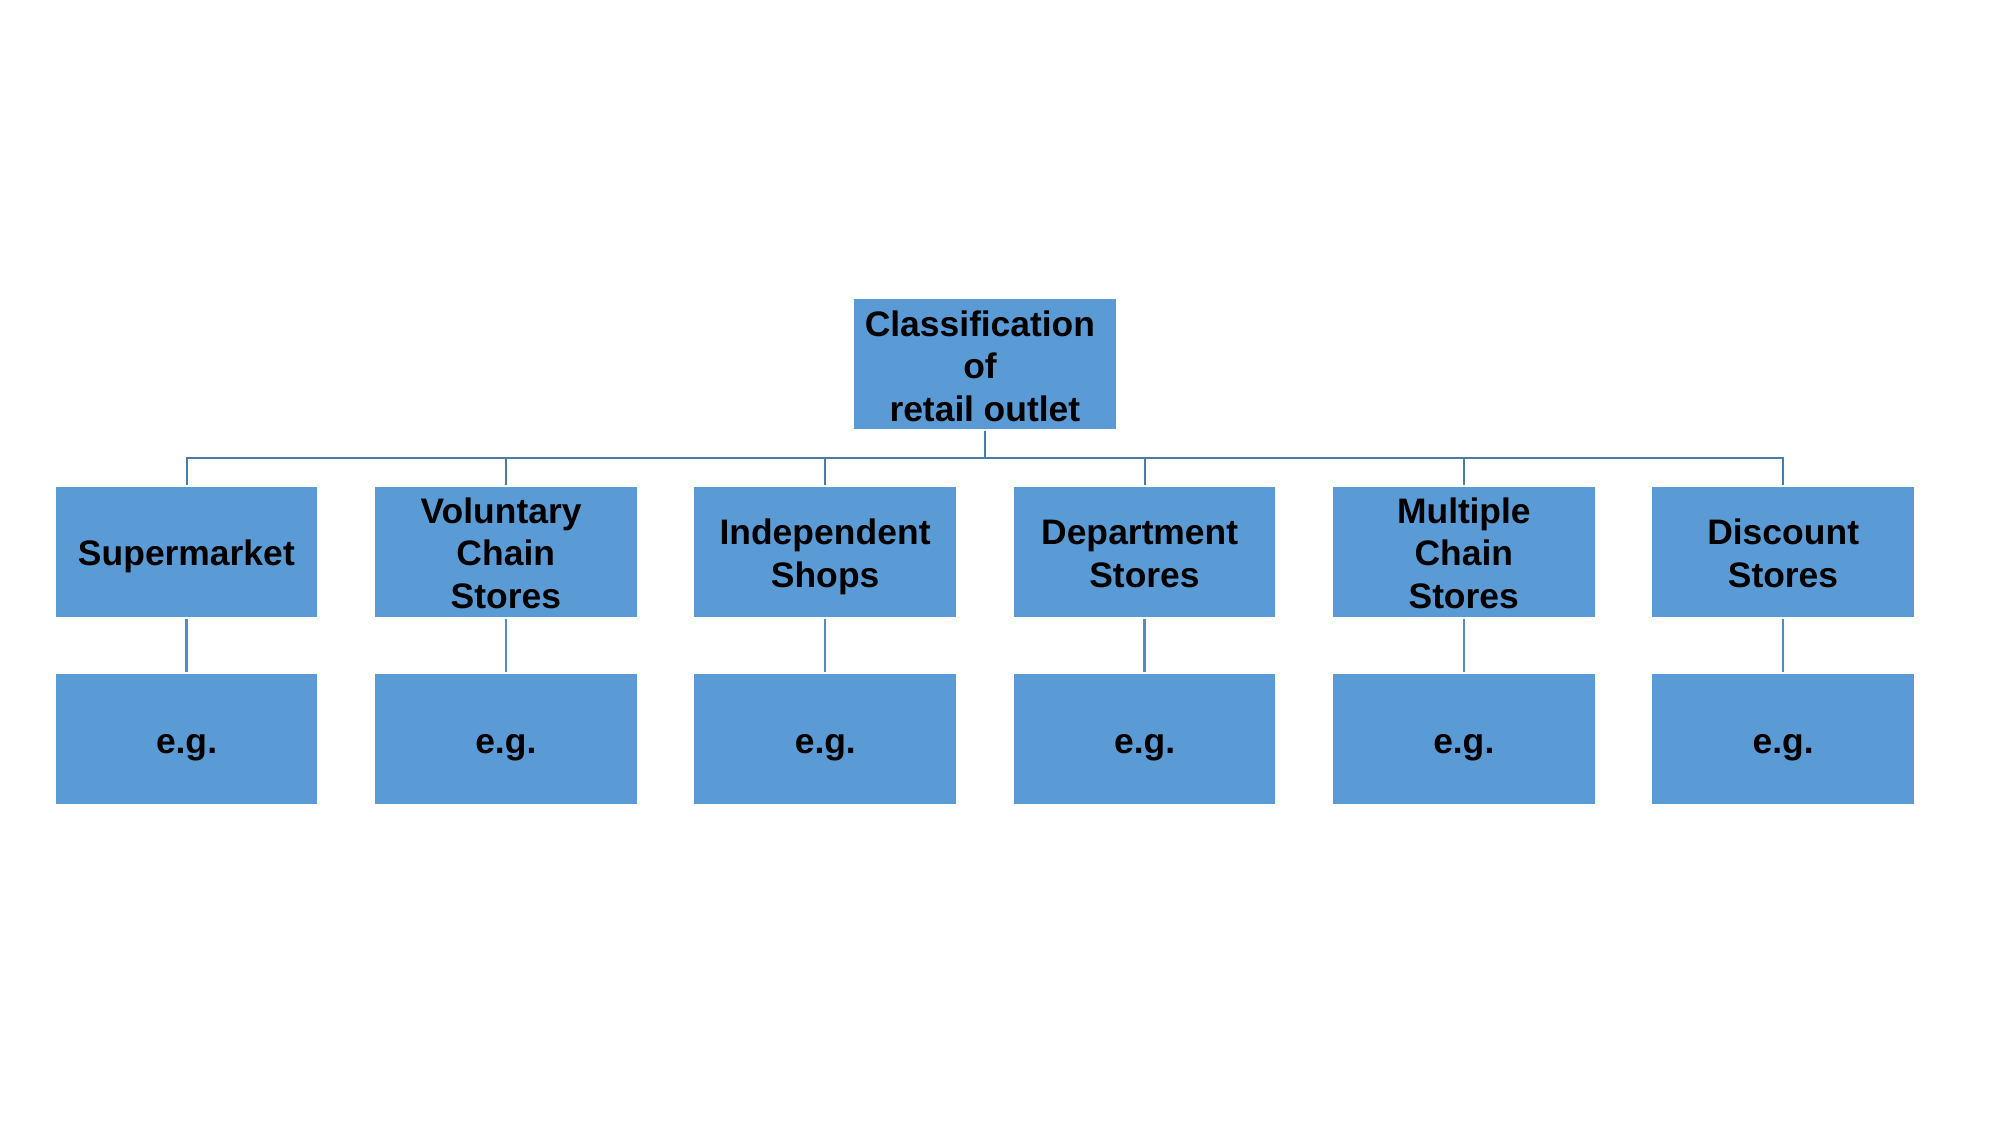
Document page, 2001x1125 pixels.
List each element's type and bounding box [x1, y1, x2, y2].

text_box [53, 73, 1916, 1030]
